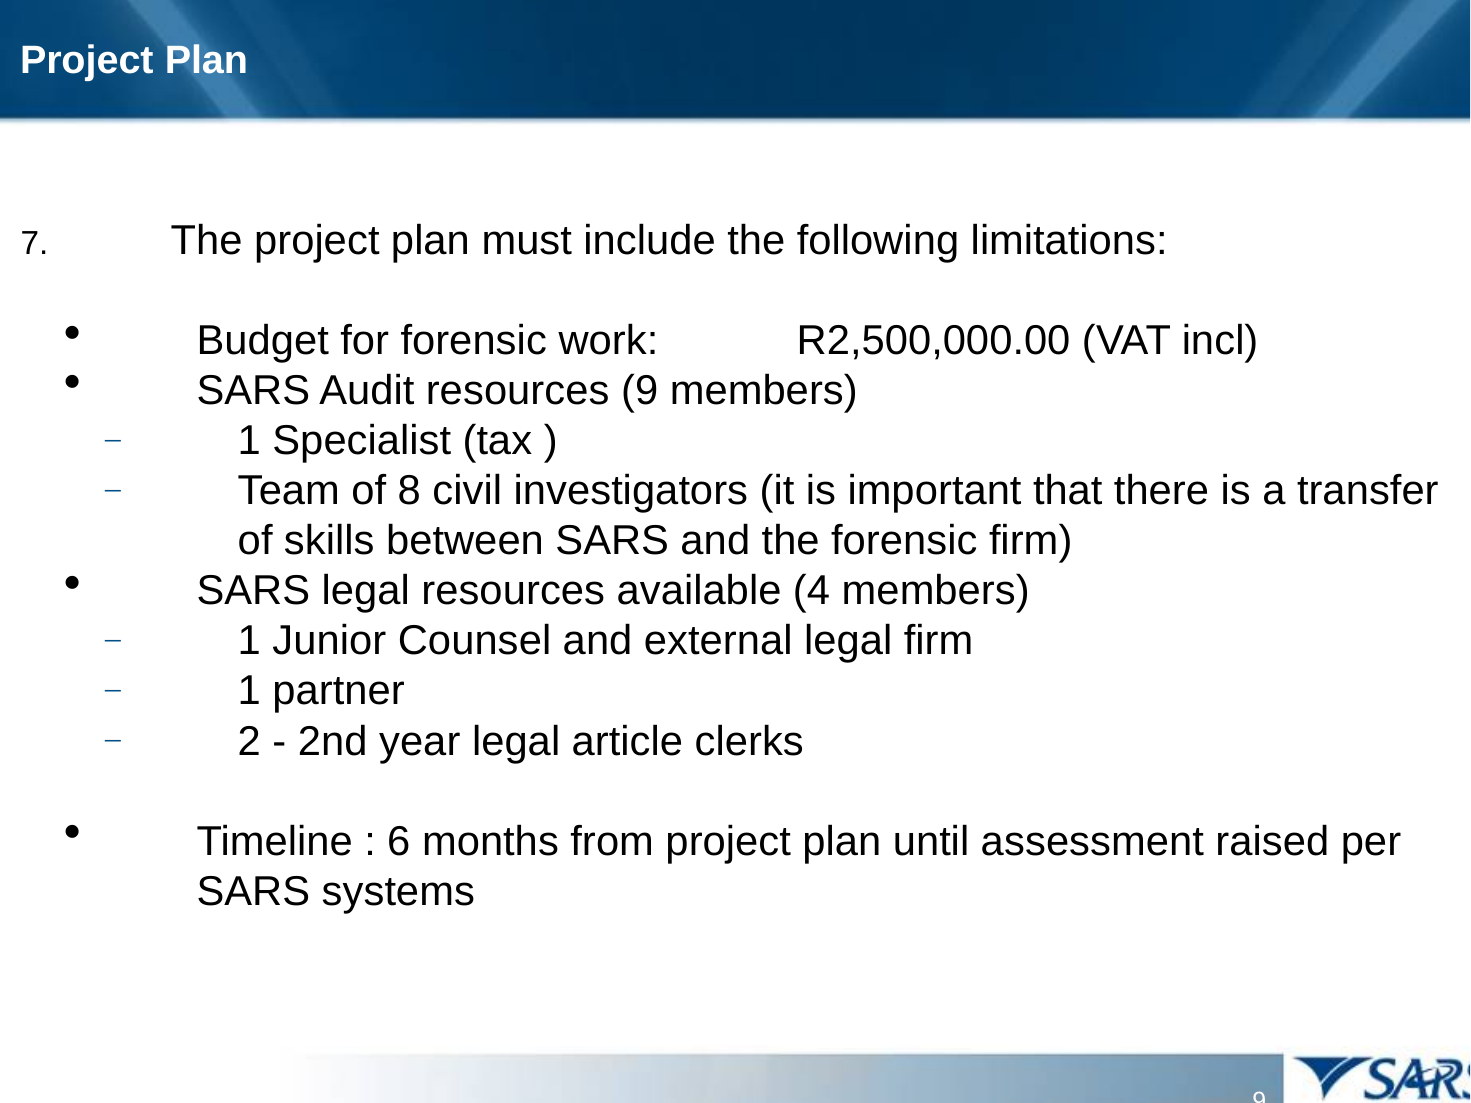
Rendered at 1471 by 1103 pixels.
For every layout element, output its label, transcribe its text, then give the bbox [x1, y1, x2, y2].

list 7. The project plan must include the following limitations: Budget for forensic work: R2,500,000.00 (VAT incl) SARS Audit resources (9 members) 1 Specialist (tax ) Team of 8 civil investigators (it is important that there is a transfer of skills between SARS and the forensic firm) SARS legal resources available (4 members) 1 Junior Counsel and external legal firm 1 partner 2 - 2nd year legal article clerks Timeline : 6 months from project plan until assessment raised per SARS systems [20, 212, 1464, 1052]
slide_number 8 [1124, 1084, 1267, 1103]
picture [0, 0, 1471, 1103]
title Project Plan [19, 33, 1463, 82]
